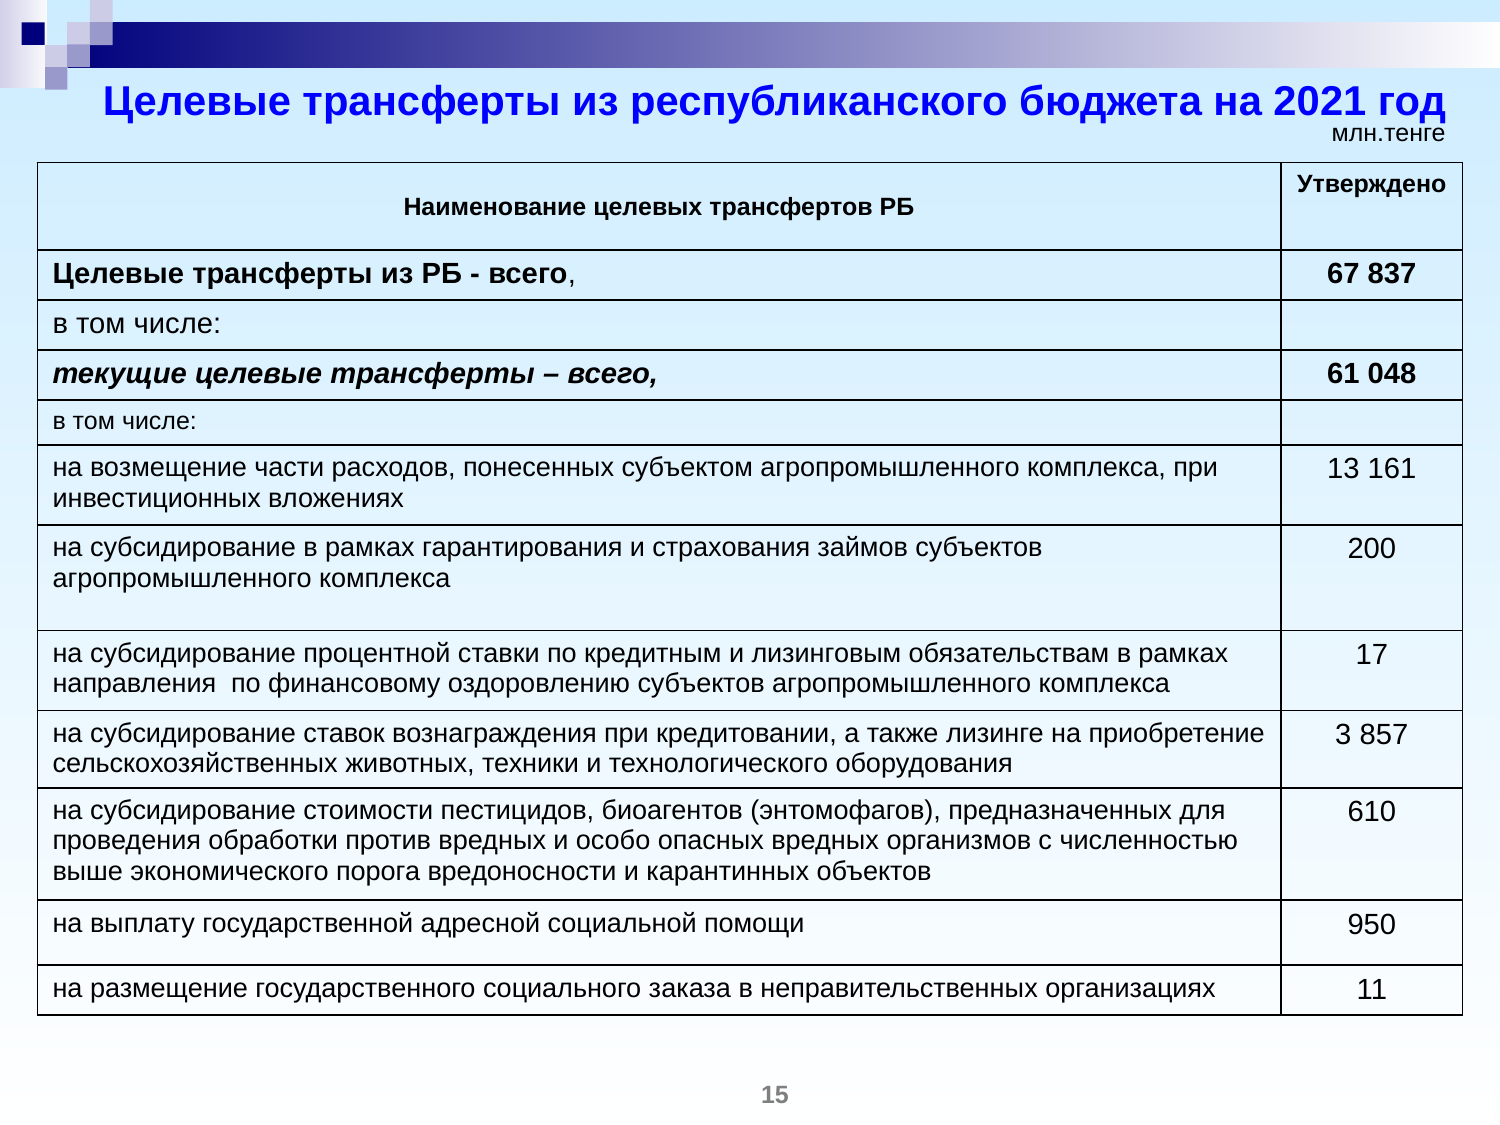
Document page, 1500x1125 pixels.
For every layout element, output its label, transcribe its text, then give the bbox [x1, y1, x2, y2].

table_cell на субсидирование стоимости пестицидов, биоагентов (энтомофагов), предназначенных для проведения обработки против вредных и особо опасных вредных организмов с численностью выше экономического порога вредоносности и карантинных объектов [38, 789, 1280, 899]
table_cell 11 [1282, 966, 1462, 1014]
table_cell текущие целевые трансферты – всего, [38, 351, 1280, 399]
table_cell [1282, 401, 1462, 444]
title Целевые трансферты из республиканского бюджета на 2021 год [64, 74, 1486, 125]
table_header Наименование целевых трансфертов РБ [38, 163, 1280, 249]
table_cell на размещение государственного социального заказа в неправительственных организациях [38, 966, 1280, 1014]
table_cell 61 048 [1282, 351, 1462, 399]
table_header Утверждено [1282, 163, 1462, 249]
text_box млн.тенге [1285, 124, 1492, 138]
table_cell 67 837 [1282, 251, 1462, 299]
table_cell 17 [1282, 631, 1462, 710]
table_cell на субсидирование ставок вознаграждения при кредитовании, а также лизинге на приобретение сельскохозяйственных животных, техники и технологического оборудования [38, 711, 1280, 787]
table_cell в том числе: [38, 301, 1280, 349]
table_cell на выплату государственной адресной социальной помощи [38, 901, 1280, 964]
table_cell 13 161 [1282, 446, 1462, 524]
table_cell Целевые трансферты из РБ - всего, [38, 251, 1280, 299]
text_box 15 [625, 1062, 925, 1125]
table_cell 610 [1282, 789, 1462, 899]
table_cell [1282, 301, 1462, 349]
table_cell на возмещение части расходов, понесенных субъектом агропромышленного комплекса, при инвестиционных вложениях [38, 446, 1280, 524]
table_cell 3 857 [1282, 711, 1462, 787]
table_cell 200 [1282, 526, 1462, 630]
table_cell на субсидирование процентной ставки по кредитным и лизинговым обязательствам в рамках направления по финансовому оздоровлению субъектов агропромышленного комплекса [38, 631, 1280, 710]
table_cell в том числе: [38, 401, 1280, 444]
table_cell 950 [1282, 901, 1462, 964]
table_cell на субсидирование в рамках гарантирования и страхования займов субъектов агропромышленного комплекса [38, 526, 1280, 630]
